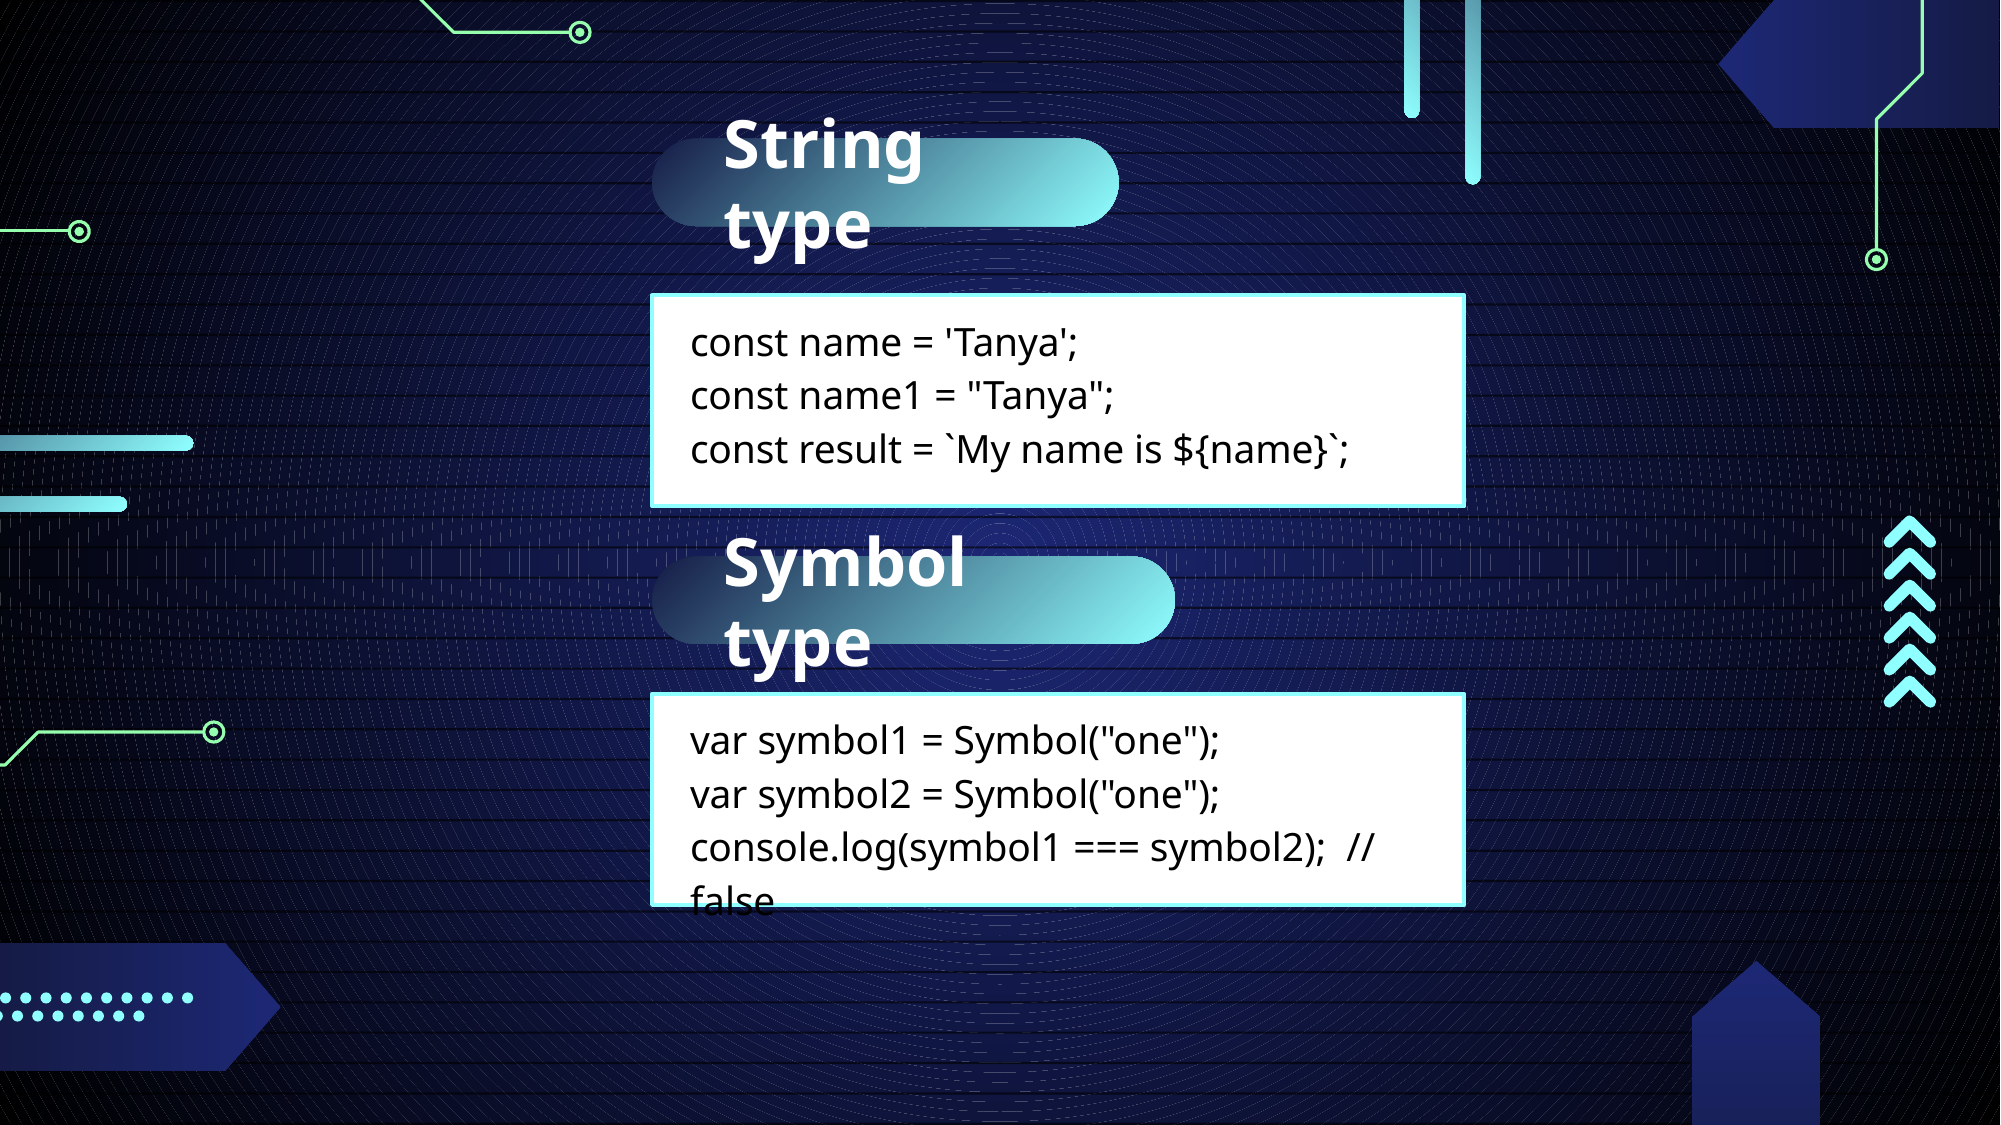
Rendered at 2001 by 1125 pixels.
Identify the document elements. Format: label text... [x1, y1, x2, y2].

text_box Symbol type [703, 570, 1153, 630]
subtitle const name = 'Tanya'; const name1 = "Tanya"; const result = `My name is ${name}`; [650, 293, 1466, 508]
text_box [652, 138, 1119, 227]
text_box [652, 556, 1175, 644]
text_box String type [703, 152, 1098, 213]
subtitle var symbol1 = Symbol("one"); var symbol2 = Symbol("one"); console.log(symbol1 === symbol2); // false [650, 692, 1466, 907]
